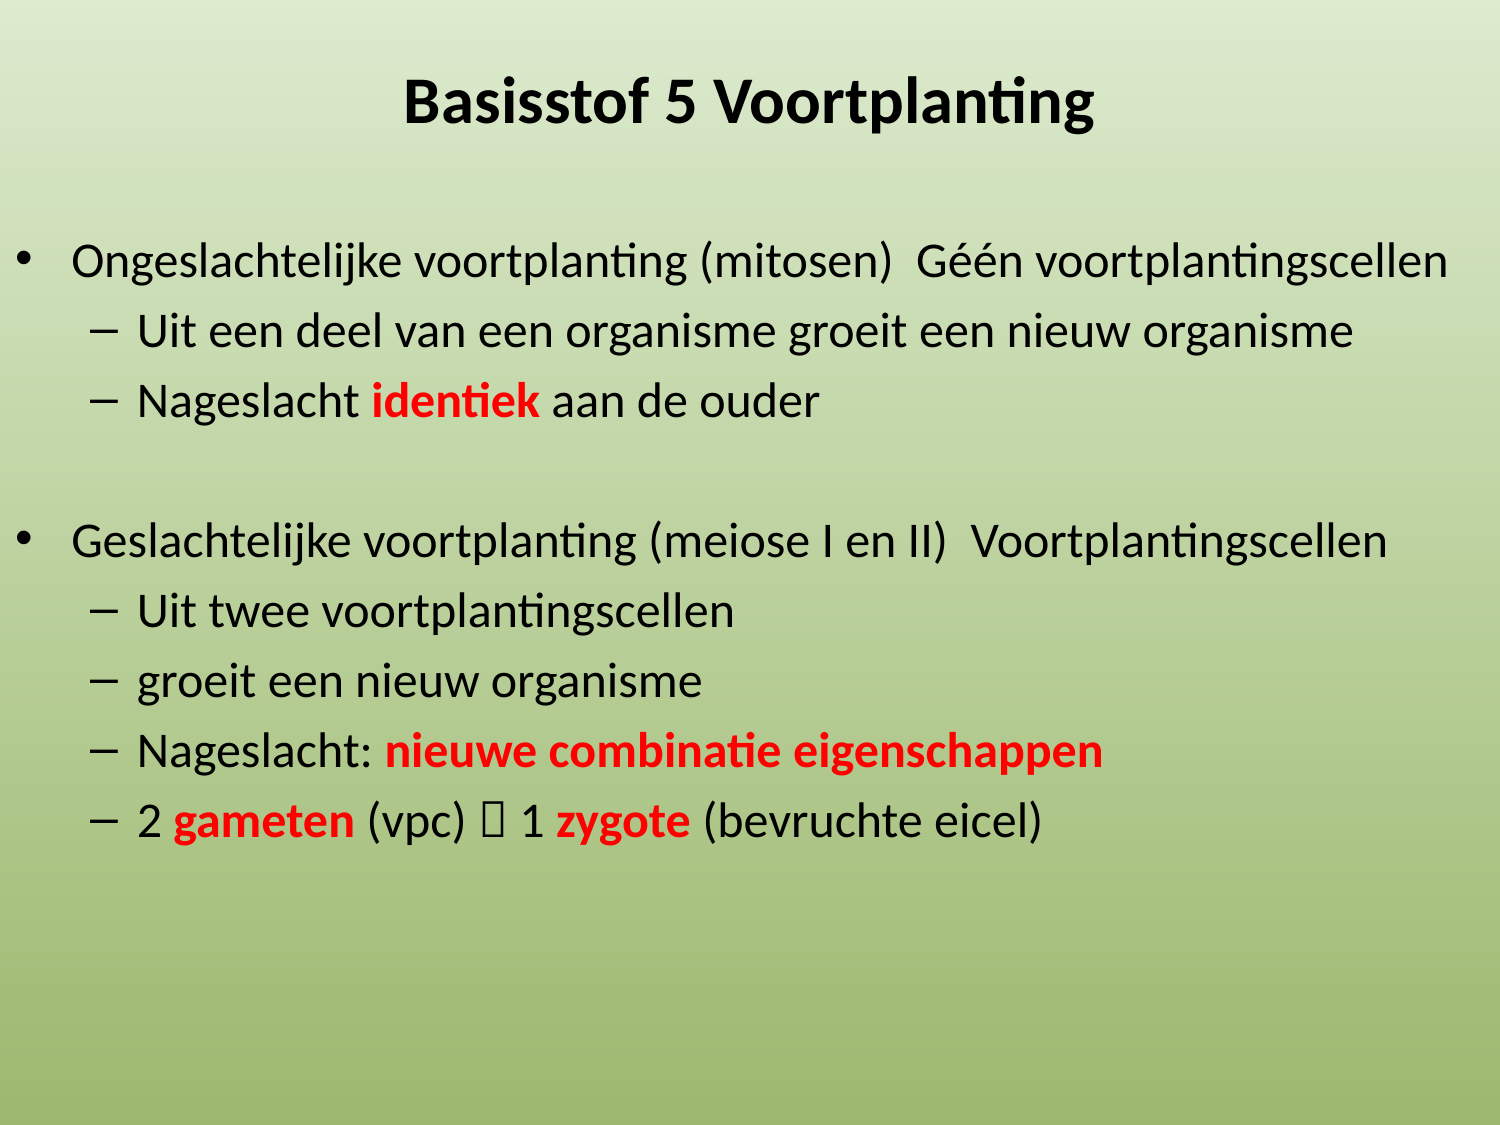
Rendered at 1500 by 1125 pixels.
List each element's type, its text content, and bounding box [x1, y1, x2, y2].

list Ongeslachtelijke voortplanting (mitosen) Géén voortplantingscellen Uit een deel van een organisme groeit een nieuw organisme Nageslacht identiek aan de ouder Geslachtelijke voortplanting (meiose I en II) Voortplantingscellen Uit twee voortplantingscellen groeit een nieuw organisme Nageslacht: nieuwe combinatie eigenschappen 2 gameten (vpc)  1 zygote (bevruchte eicel) [0, 220, 1500, 1125]
title Basisstof 5 Voortplanting [75, 45, 1425, 149]
